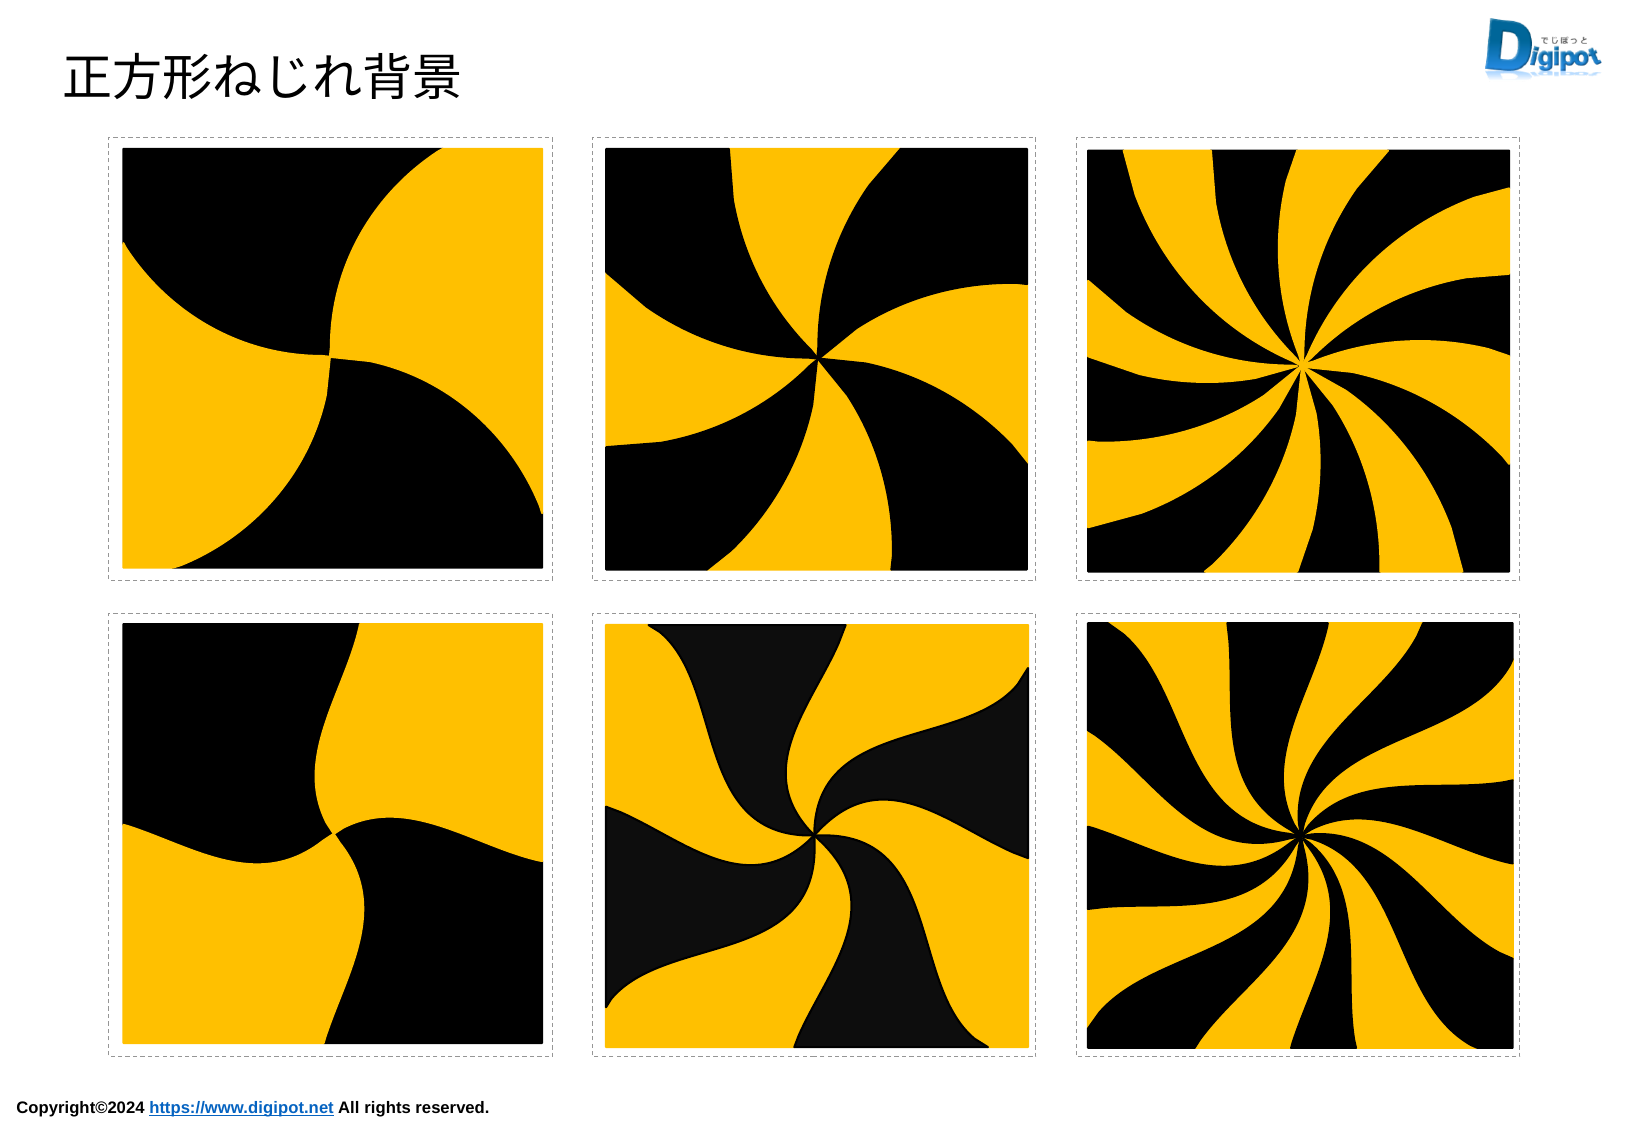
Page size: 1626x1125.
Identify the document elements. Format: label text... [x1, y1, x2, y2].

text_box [1088, 150, 1510, 572]
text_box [123, 624, 543, 1043]
picture [1485, 18, 1602, 82]
text_box 正方形ねじれ背景 [47, 38, 478, 113]
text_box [605, 625, 1029, 1048]
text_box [606, 148, 1027, 570]
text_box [123, 148, 543, 568]
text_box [1087, 623, 1513, 1048]
